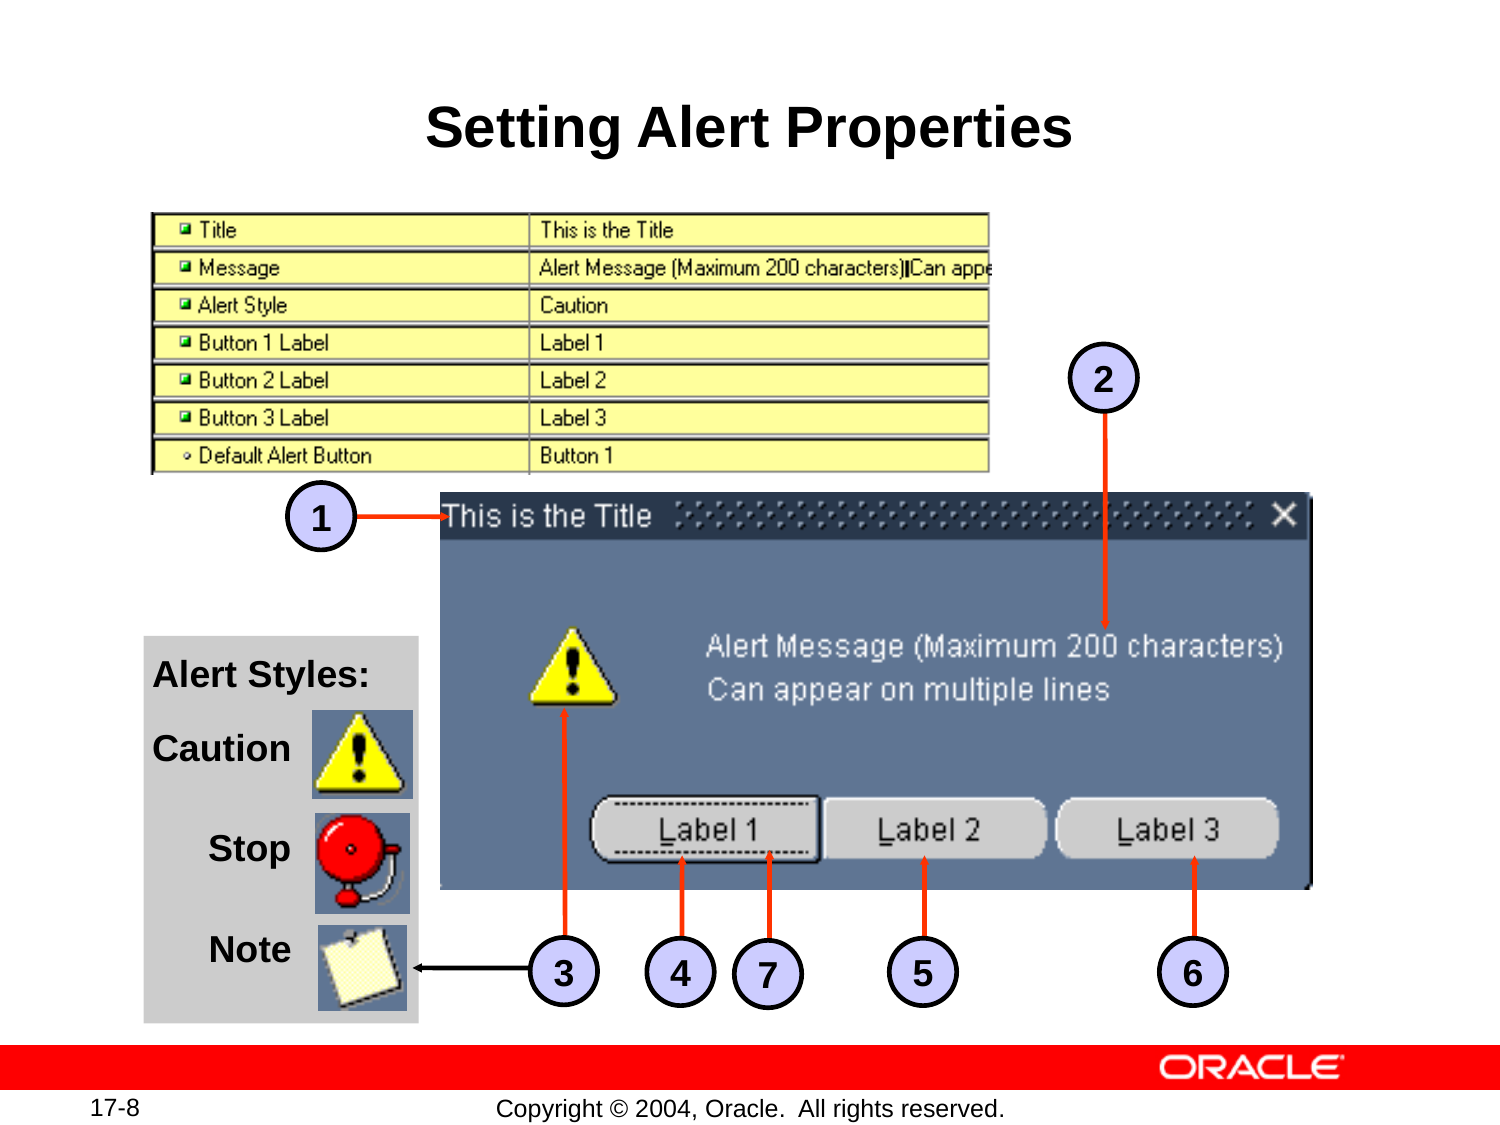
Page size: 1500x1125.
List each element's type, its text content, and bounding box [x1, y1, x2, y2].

picture [318, 925, 407, 1012]
text_box 2 [1070, 343, 1138, 412]
text_box [143, 635, 419, 1024]
text_box 4 [646, 938, 715, 1006]
text_box 1 [287, 485, 355, 550]
picture [315, 813, 410, 914]
text_box [412, 963, 530, 973]
text_box Caution Stop Note [149, 722, 294, 972]
text_box Alert Styles: [149, 647, 373, 747]
picture [312, 710, 413, 799]
title Setting Alert Properties [149, 87, 1351, 232]
text_box 5 [889, 938, 957, 1006]
picture [440, 492, 1313, 890]
text_box 6 [1159, 938, 1227, 1006]
text_box 7 [734, 940, 802, 1008]
picture [149, 212, 993, 476]
text_box 3 [530, 937, 598, 1005]
